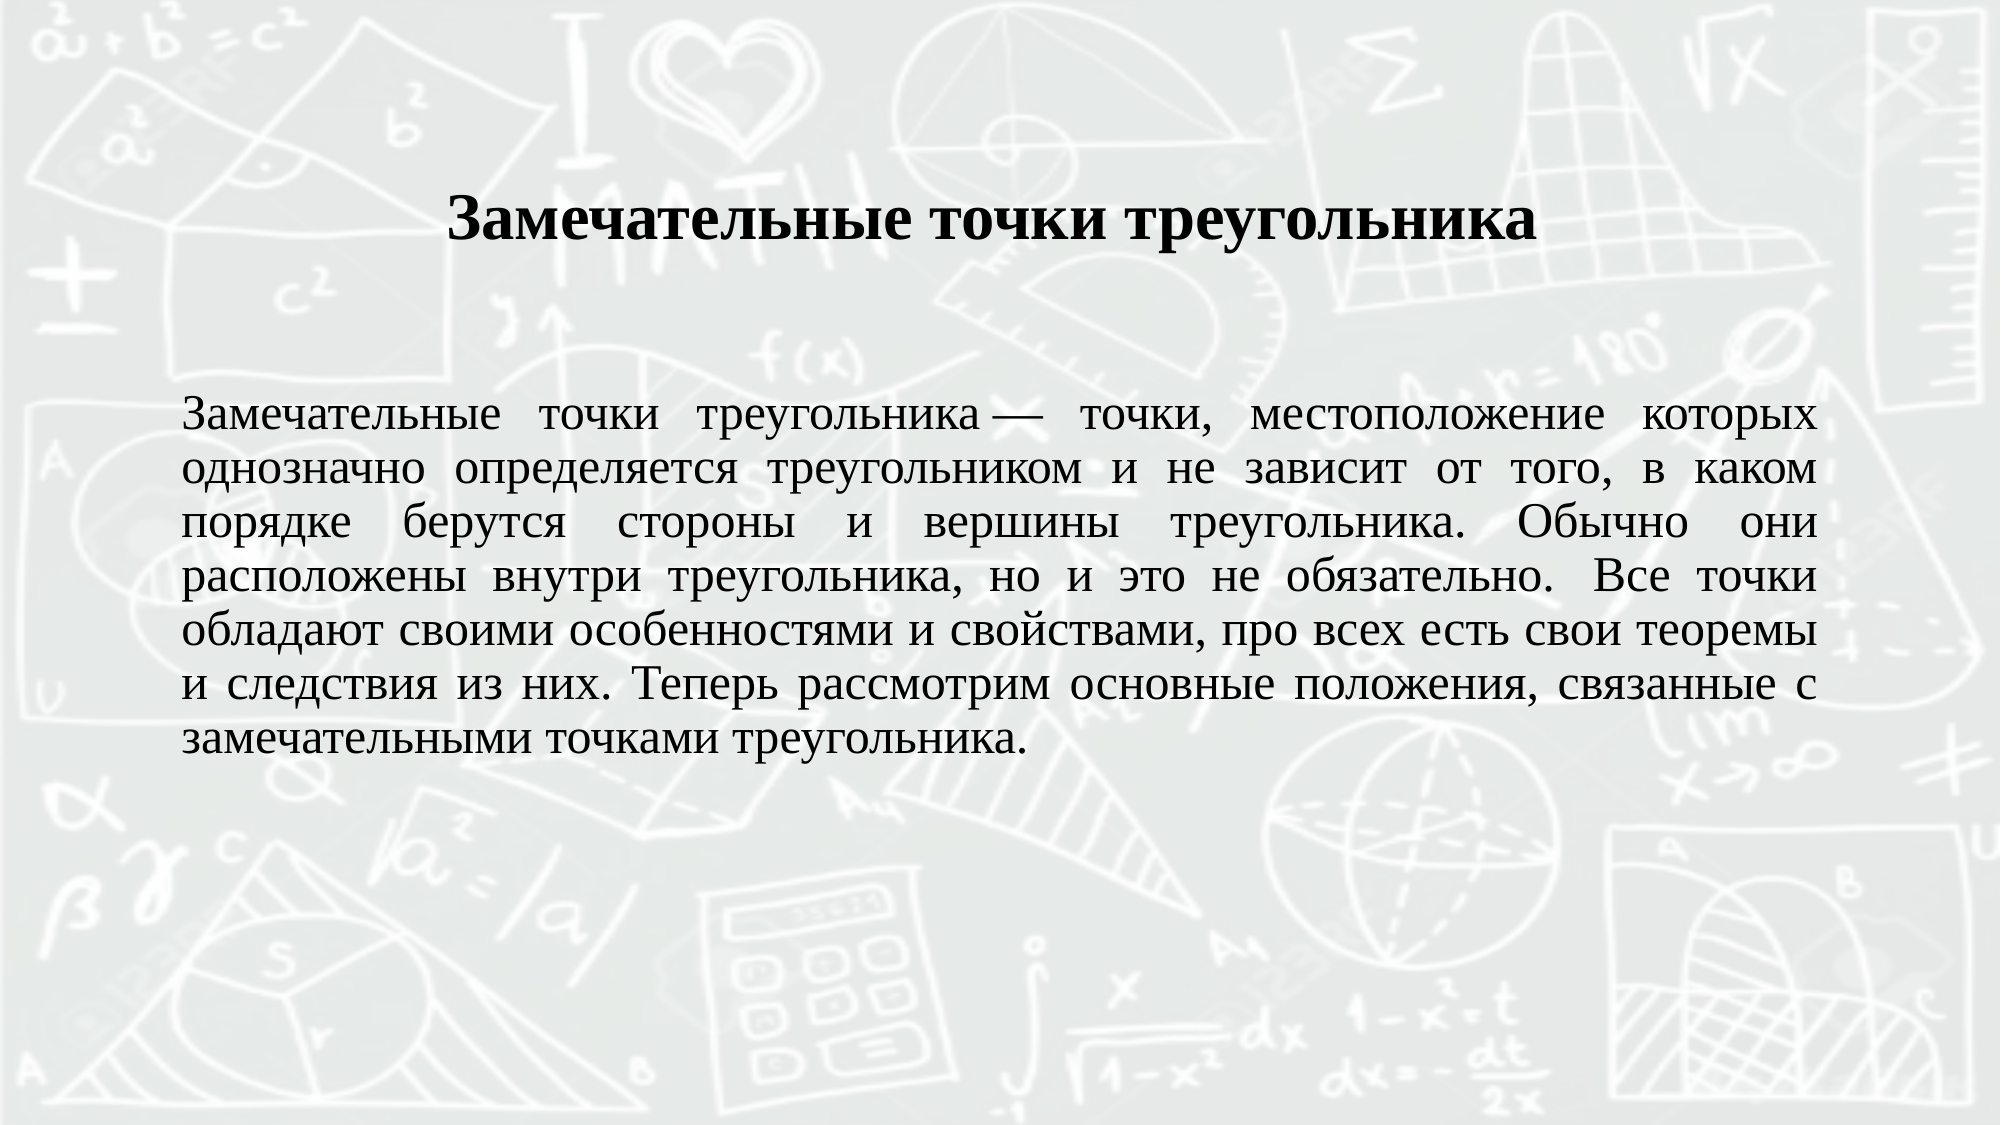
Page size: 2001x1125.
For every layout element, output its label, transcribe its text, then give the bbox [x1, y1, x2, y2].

title Замечательные точки треугольника [431, 109, 1569, 327]
list Замечательные точки треугольника — точки, местоположение которых однозначно определяется треугольником и не зависит от того, в каком порядке берутся стороны и вершины треугольника. Обычно они расположены внутри треугольника, но и это не обязательно. Все точки обладают своими особенностями и свойствами, про всех есть свои теоремы и следствия из них. Теперь рассмотрим основные положения, связанные с замечательными точками треугольника. [166, 379, 1834, 825]
